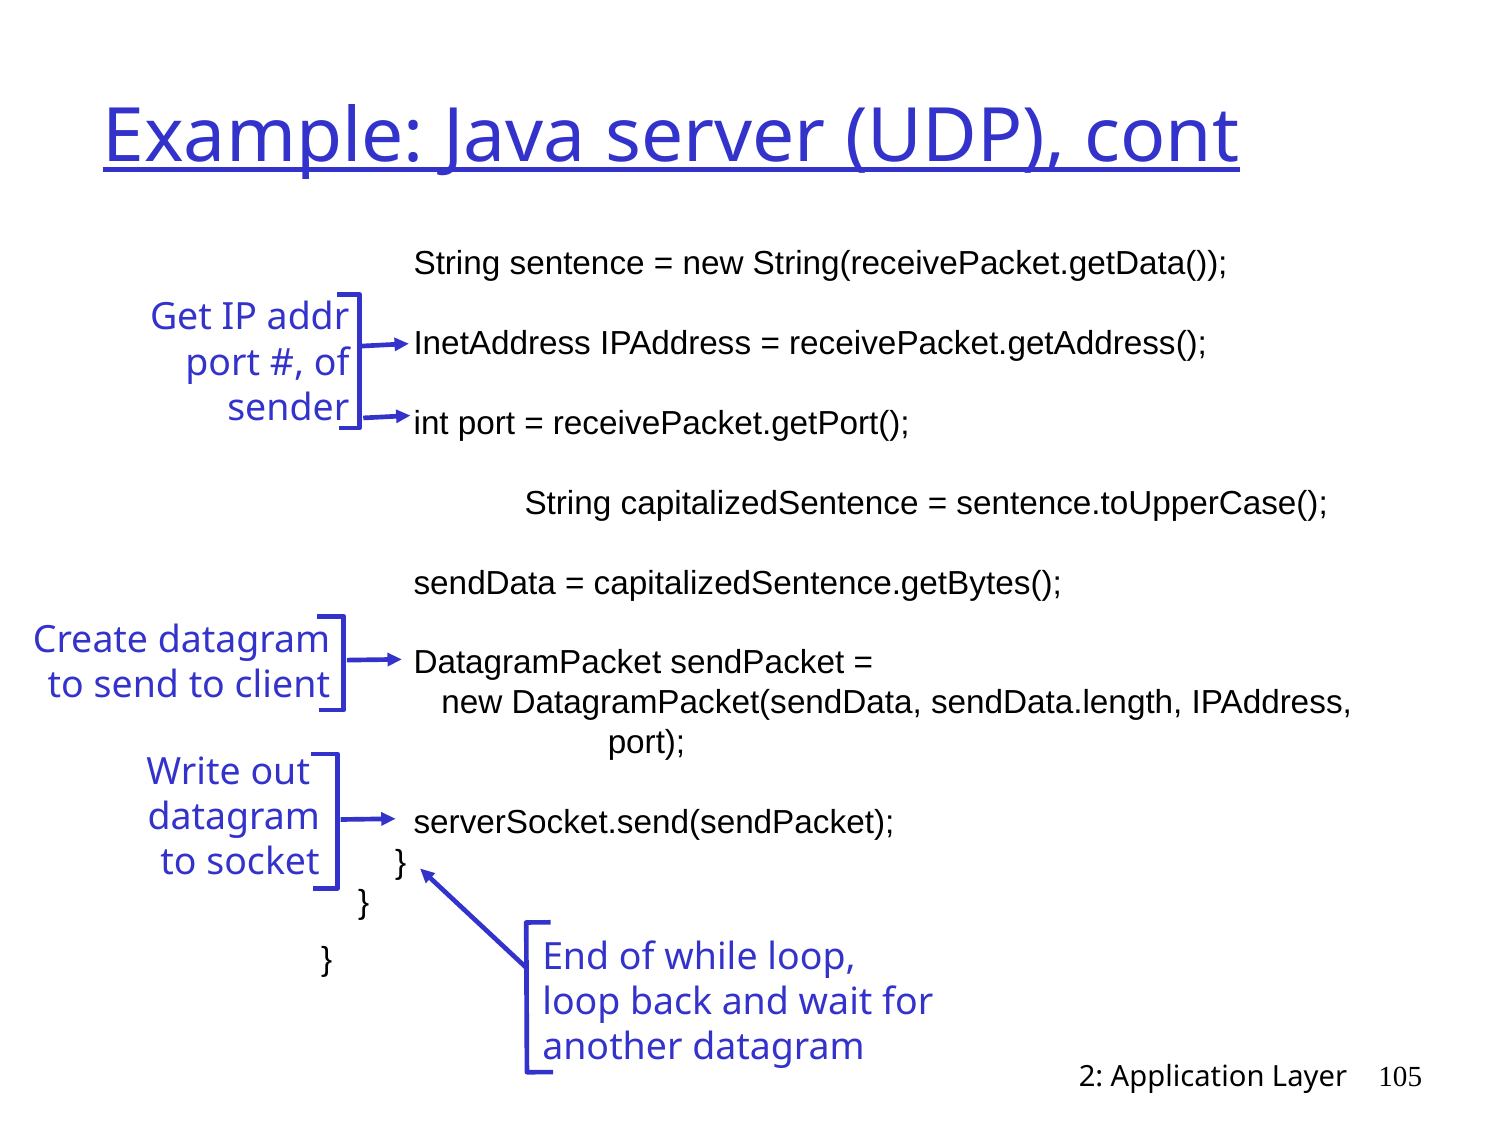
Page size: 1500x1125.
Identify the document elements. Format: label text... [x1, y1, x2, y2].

text_box Get IP addr port #, of sender [20, 285, 365, 435]
text_box Write out datagram to socket [131, 739, 335, 890]
slide_number 105 [1362, 1049, 1438, 1125]
title Example: Java server (UDP), cont [87, 37, 1363, 226]
text_box String sentence = new String(receivePacket.getData()); InetAddress IPAddress = receivePacket.getAddress(); int port = receivePacket.getPort(); String capitalizedSentence = sentence.toUpperCase(); sendData = capitalizedSentence.getBytes(); DatagramPacket sendPacket = new DatagramPacket(sendData, sendData.length, IPAddress, port); serverSocket.send(sendPacket); } } } [306, 194, 1378, 988]
text_box [317, 616, 344, 711]
footer 2: Application Layer [887, 1049, 1362, 1125]
text_box [526, 922, 554, 1073]
text_box [346, 653, 402, 666]
text_box Create datagram to send to client [18, 607, 346, 713]
text_box [337, 294, 360, 429]
text_box [363, 410, 411, 423]
text_box [361, 338, 409, 351]
text_box [340, 812, 396, 826]
text_box End of while loop, loop back and wait for another datagram [527, 924, 949, 1074]
text_box [420, 868, 527, 968]
text_box [310, 753, 338, 889]
